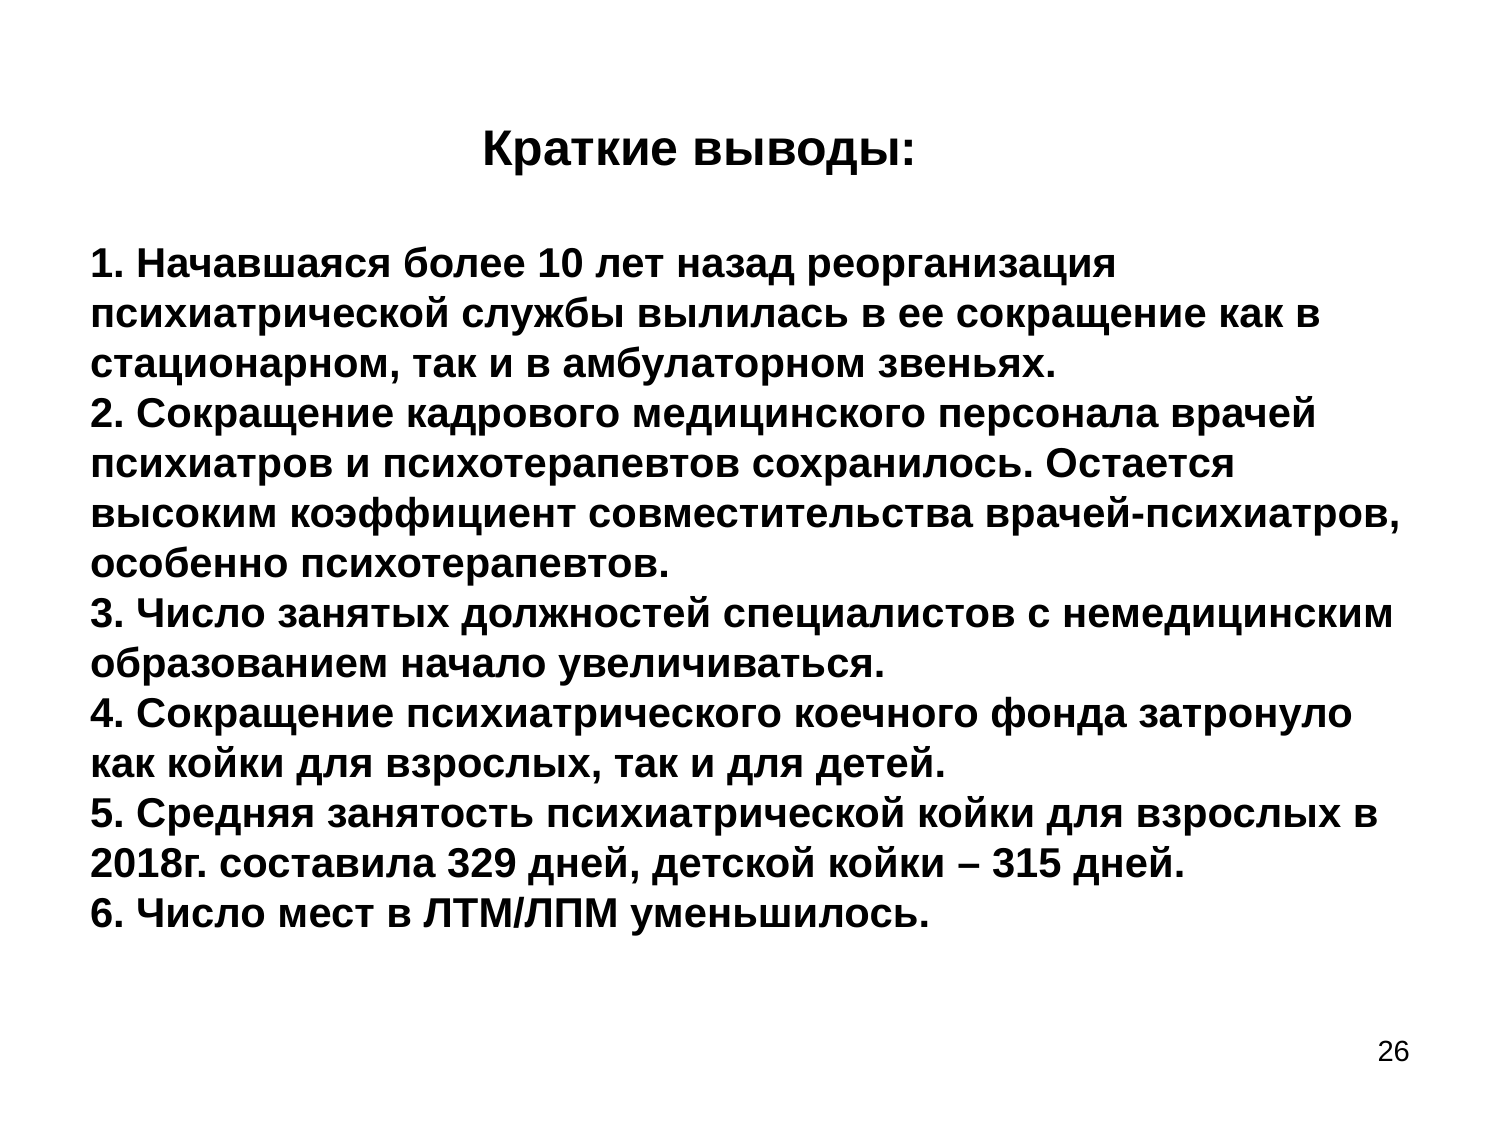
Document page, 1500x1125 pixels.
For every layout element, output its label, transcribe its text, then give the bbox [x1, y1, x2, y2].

slide_number 26 [1074, 1024, 1425, 1103]
title Краткие выводы: 1. Начавшаяся более 10 лет назад реорганизация психиатрической службы вылилась в ее сокращение как в стационарном, так и в амбулаторном звеньях. 2. Сокращение кадрового медицинского персонала врачей психиатров и психотерапевтов сохранилось. Остается высоким коэффициент совместительства врачей-психиатров, особенно психотерапевтов. 3. Число занятых должностей специалистов с немедицинским образованием начало увеличиваться. 4. Сокращение психиатрического коечного фонда затронуло как койки для взрослых, так и для детей. 5. Средняя занятость психиатрической койки для взрослых в 2018г. составила 329 дней, детской койки – 315 дней. 6. Число мест в ЛТМ/ЛПМ уменьшилось. [74, 38, 1426, 1014]
